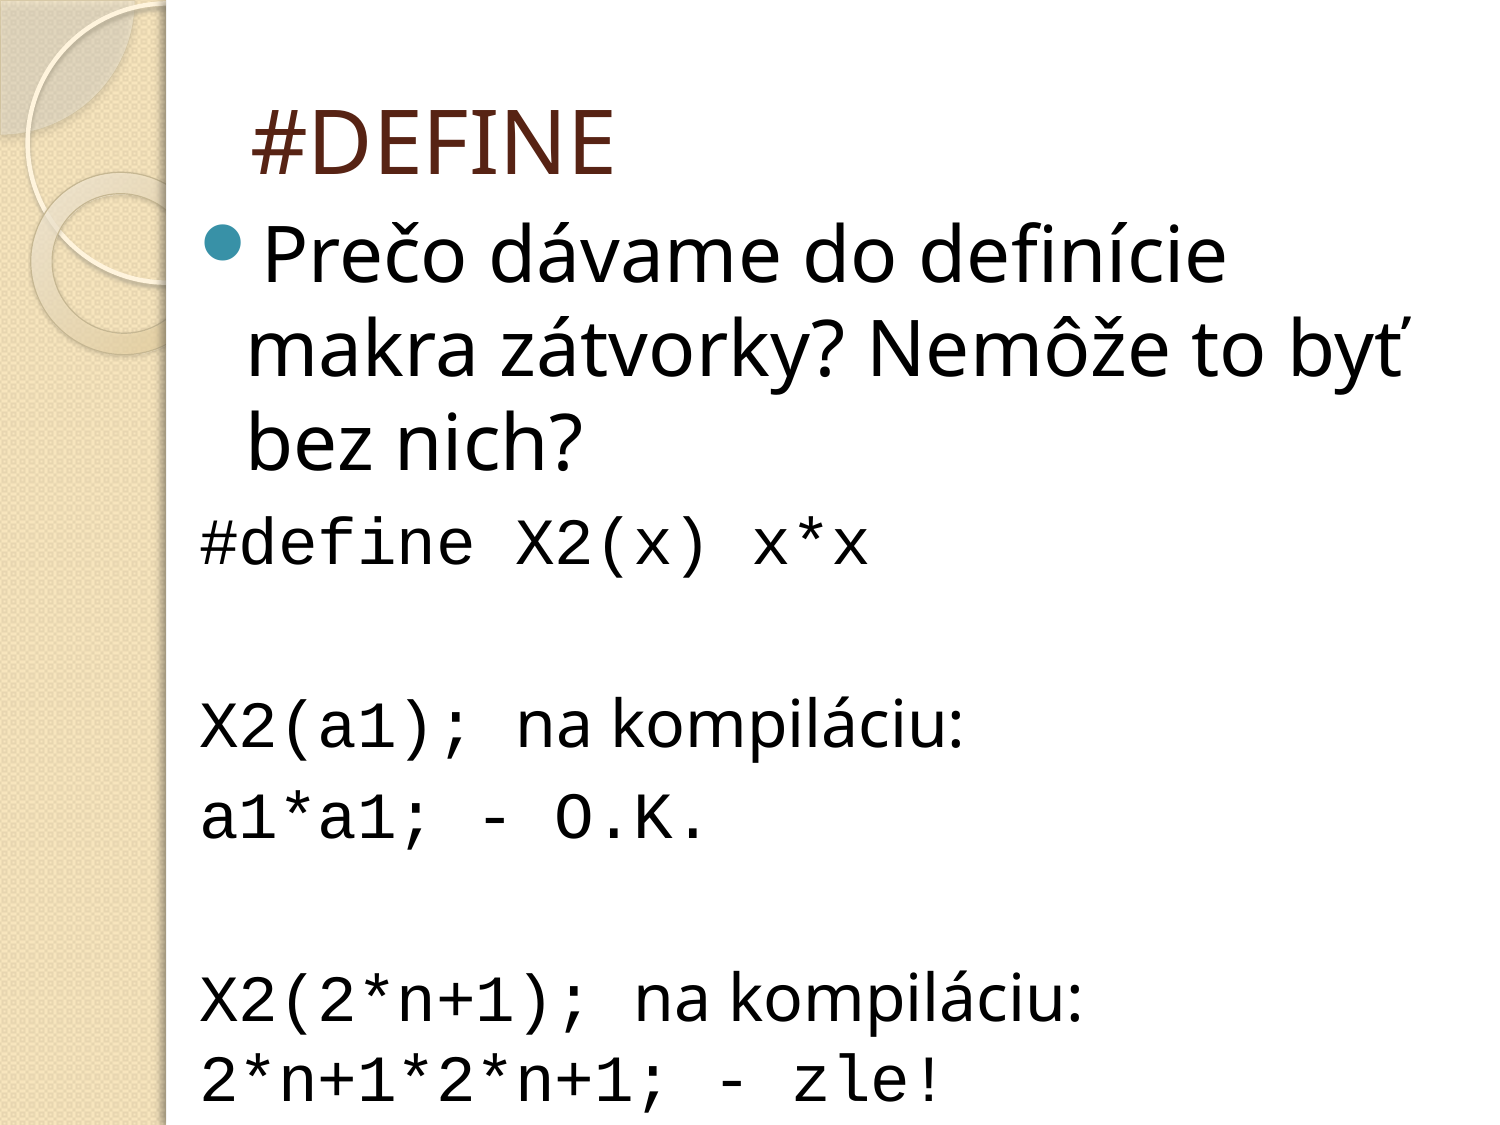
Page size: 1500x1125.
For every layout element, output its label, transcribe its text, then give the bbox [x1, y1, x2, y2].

list Prečo dávame do definície makra zátvorky? Nemôže to byť bez nich? #define X2(x) x*x X2(a1); na kompiláciu: a1*a1; - O.K. X2(2*n+1); na kompiláciu: 2*n+1*2*n+1; - zle! [171, 196, 1500, 1125]
title #DEFINE [235, 45, 1466, 196]
